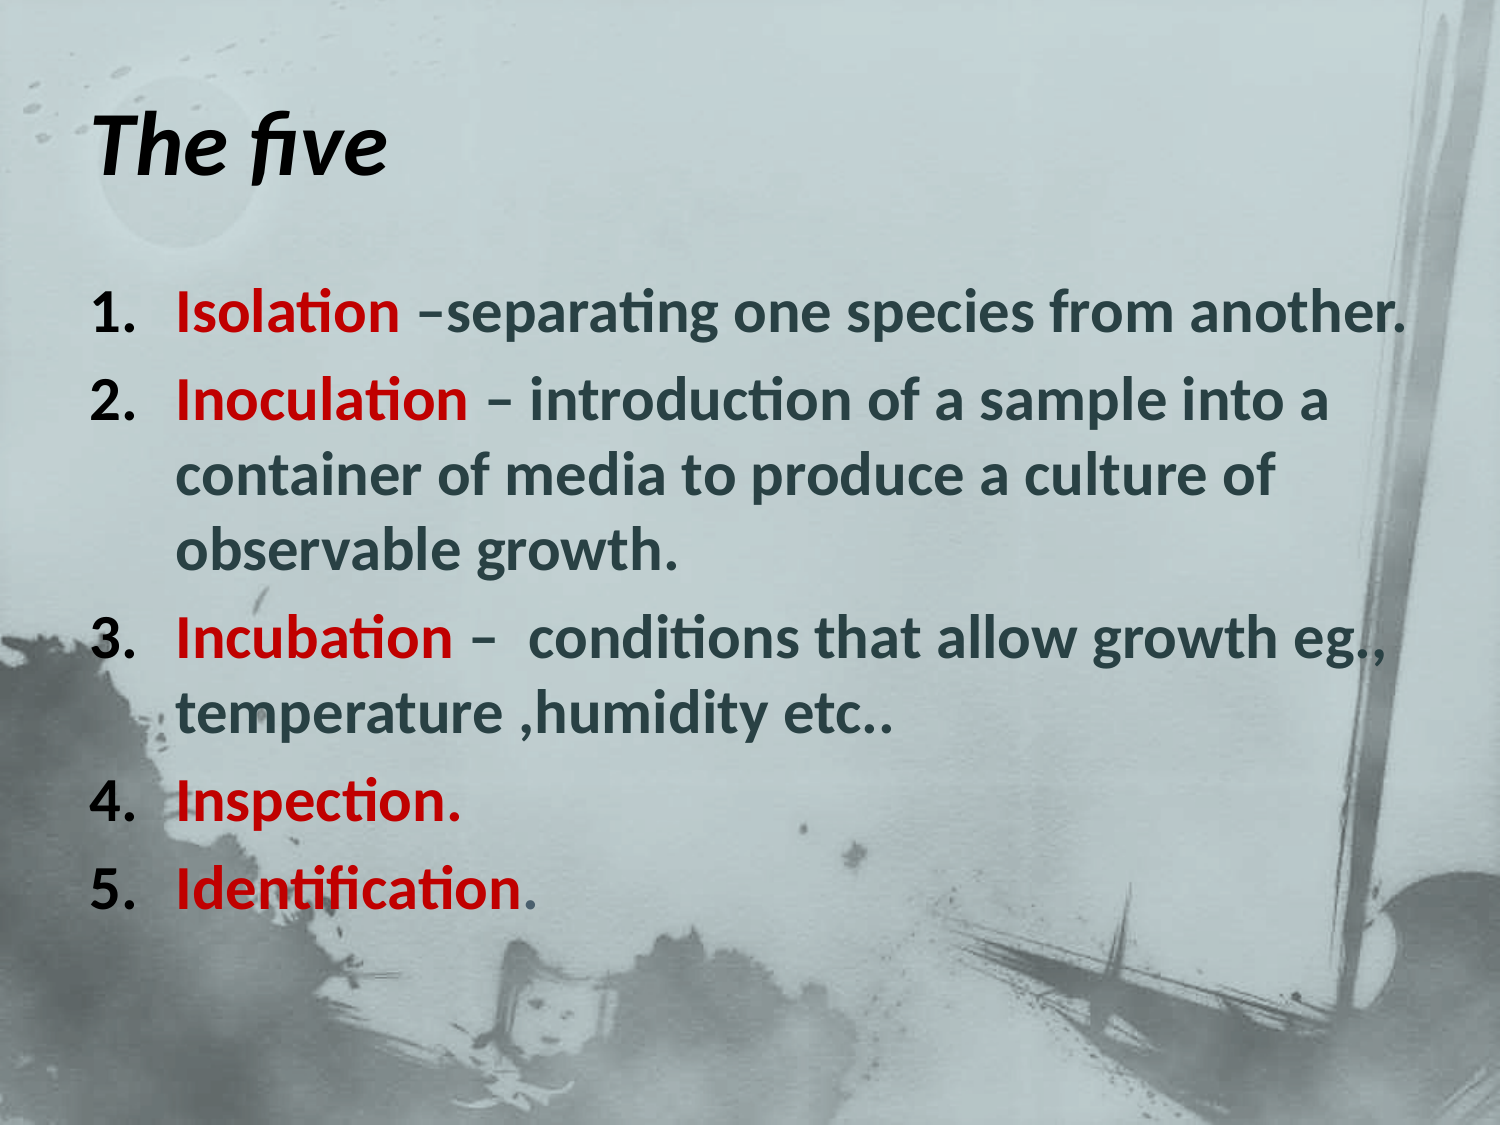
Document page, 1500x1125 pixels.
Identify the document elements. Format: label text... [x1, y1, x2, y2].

list Isolation –separating one species from another. Inoculation – introduction of a sample into a container of media to produce a culture of observable growth. Incubation – conditions that allow growth eg., temperature ,humidity etc.. Inspection. Identification. [75, 262, 1425, 1005]
title The five [75, 45, 1425, 233]
